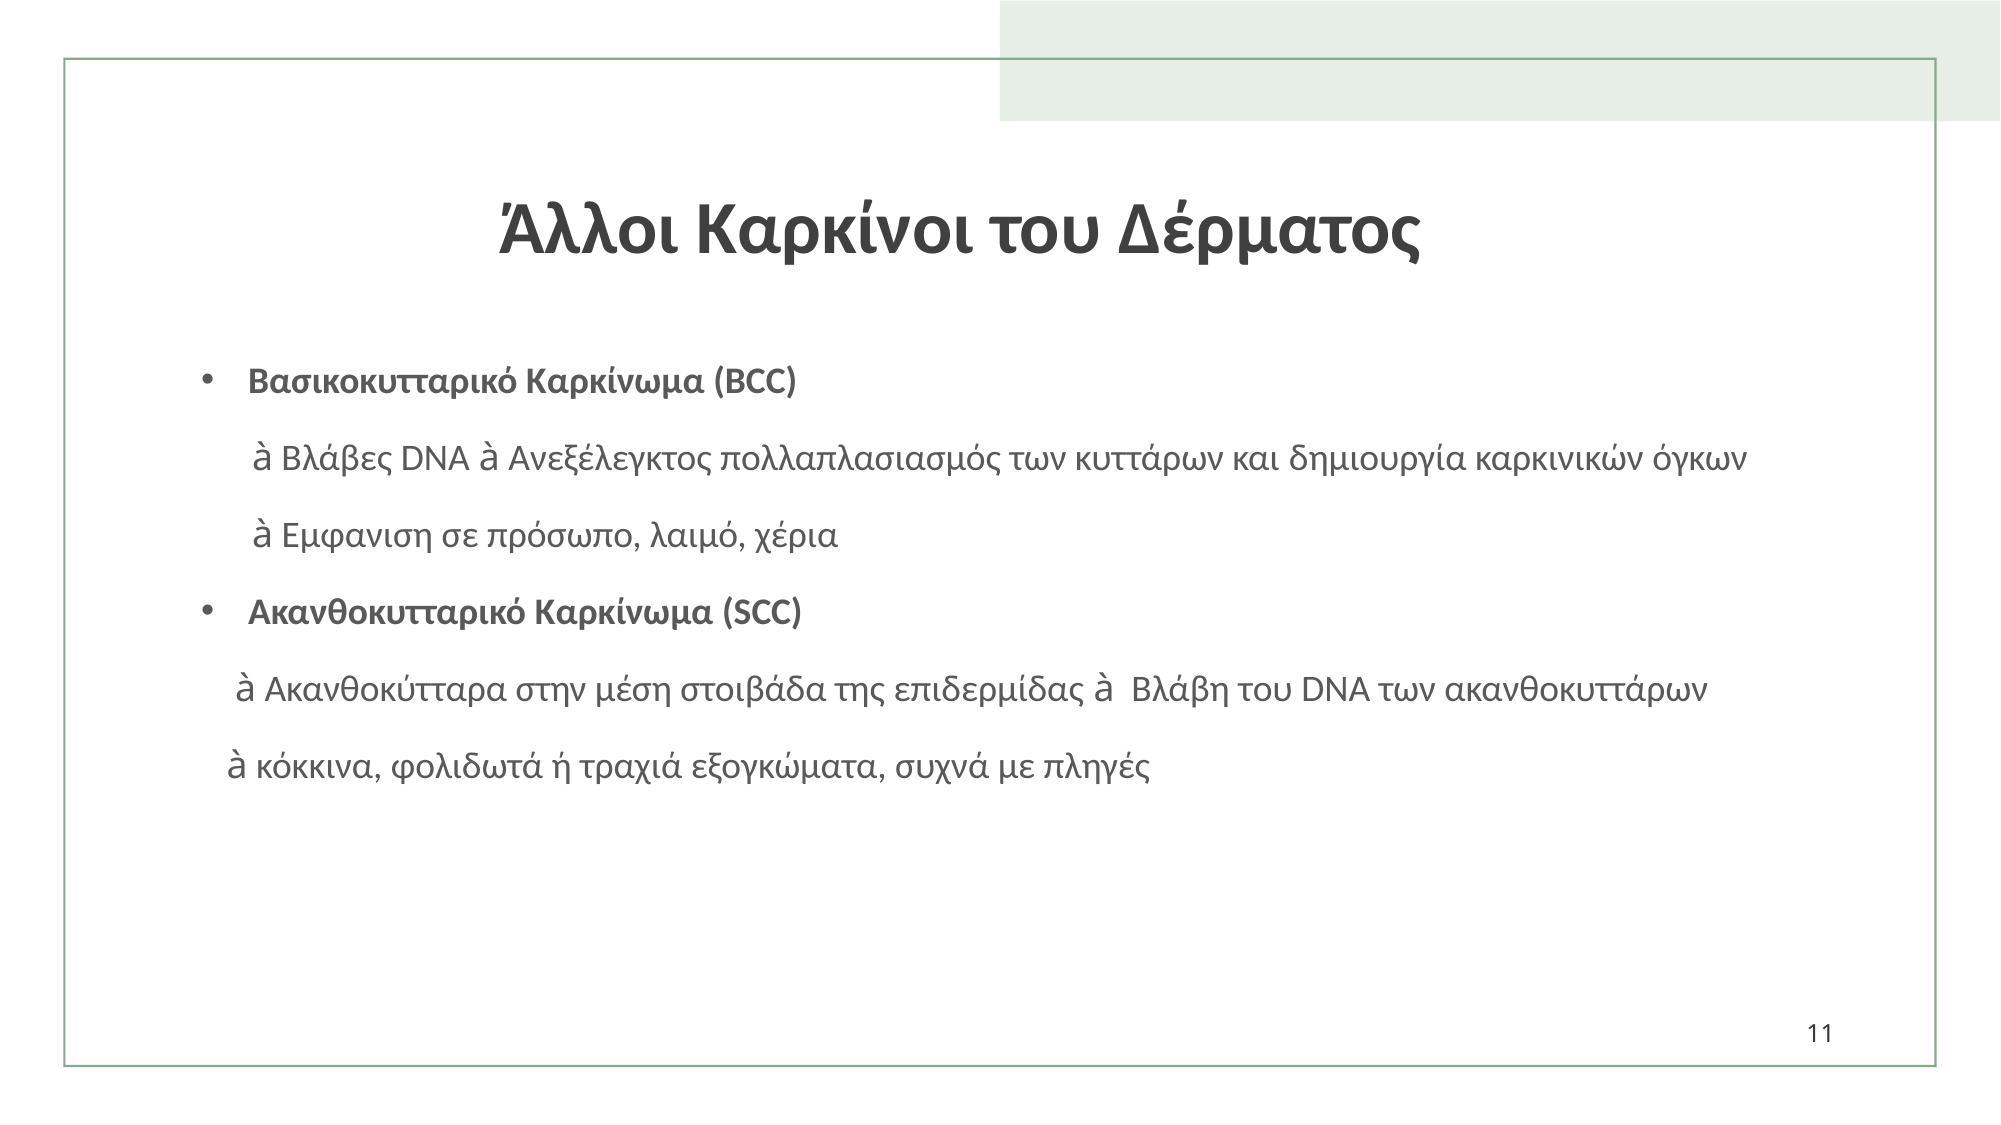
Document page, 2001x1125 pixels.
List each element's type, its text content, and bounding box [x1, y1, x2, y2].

slide_number 11 [1400, 1004, 1850, 1064]
title Άλλοι Καρκίνοι του Δέρματος [150, 144, 1771, 315]
list Βασικοκυτταρικό Καρκίνωμα (BCC) à Βλάβες DNA à Ανεξέλεγκτος πολλαπλασιασμός των κυττάρων και δημιουργία καρκινικών όγκων à Εμφανιση σε πρόσωπο, λαιμό, χέρια Ακανθοκυτταρικό Καρκίνωμα (SCC) à Ακανθοκύτταρα στην μέση στοιβάδα της επιδερμίδας à Βλάβη του DNA των ακανθοκυττάρων à κόκκινα, φολιδωτά ή τραχιά εξογκώματα, συχνά με πληγές [186, 336, 1850, 912]
